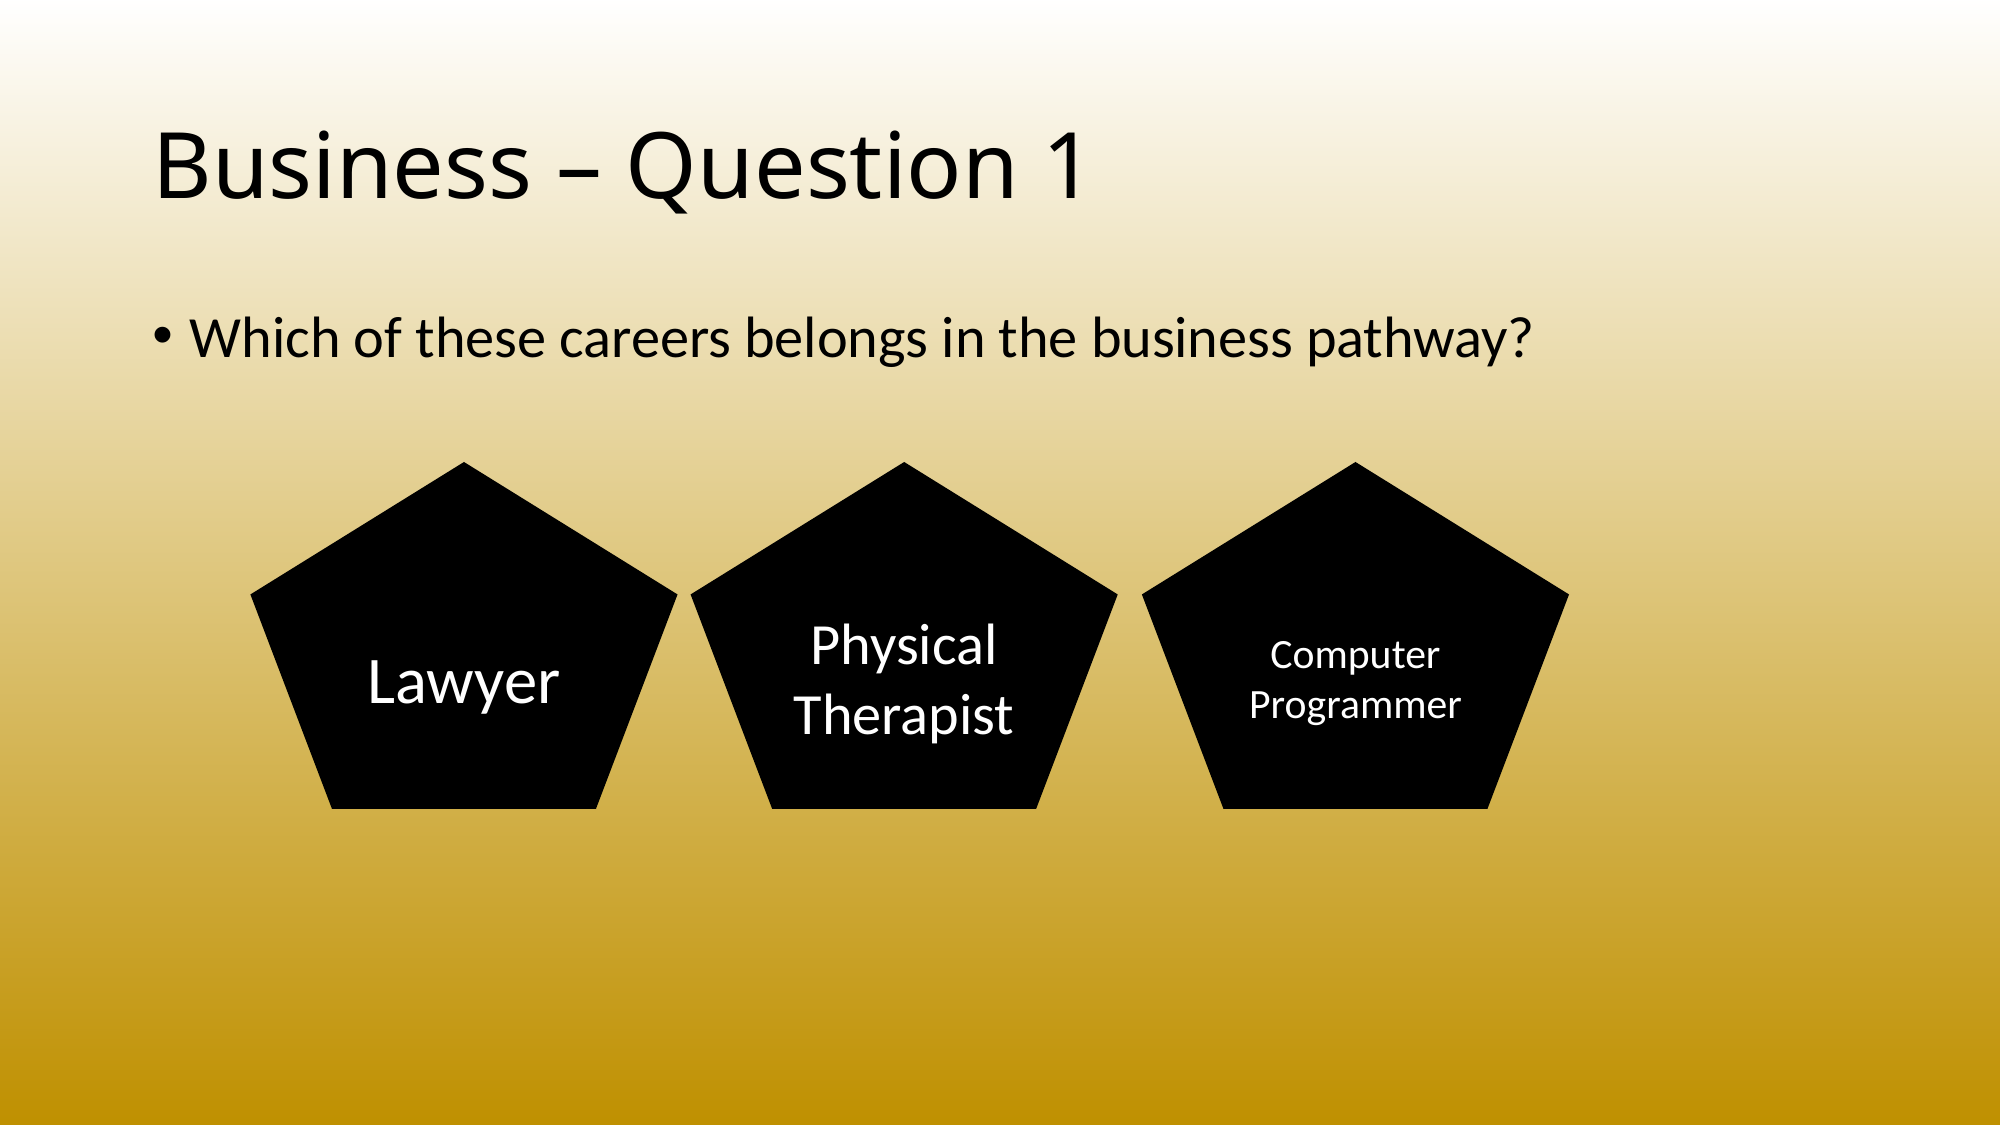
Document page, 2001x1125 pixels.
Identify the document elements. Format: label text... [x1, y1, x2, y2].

list Which of these careers belongs in the business pathway? [137, 299, 1863, 408]
text_box Computer Programmer [1140, 460, 1571, 810]
title Business – Question 1 [137, 59, 1863, 278]
text_box Lawyer [249, 460, 679, 810]
text_box Physical Therapist [689, 460, 1120, 810]
